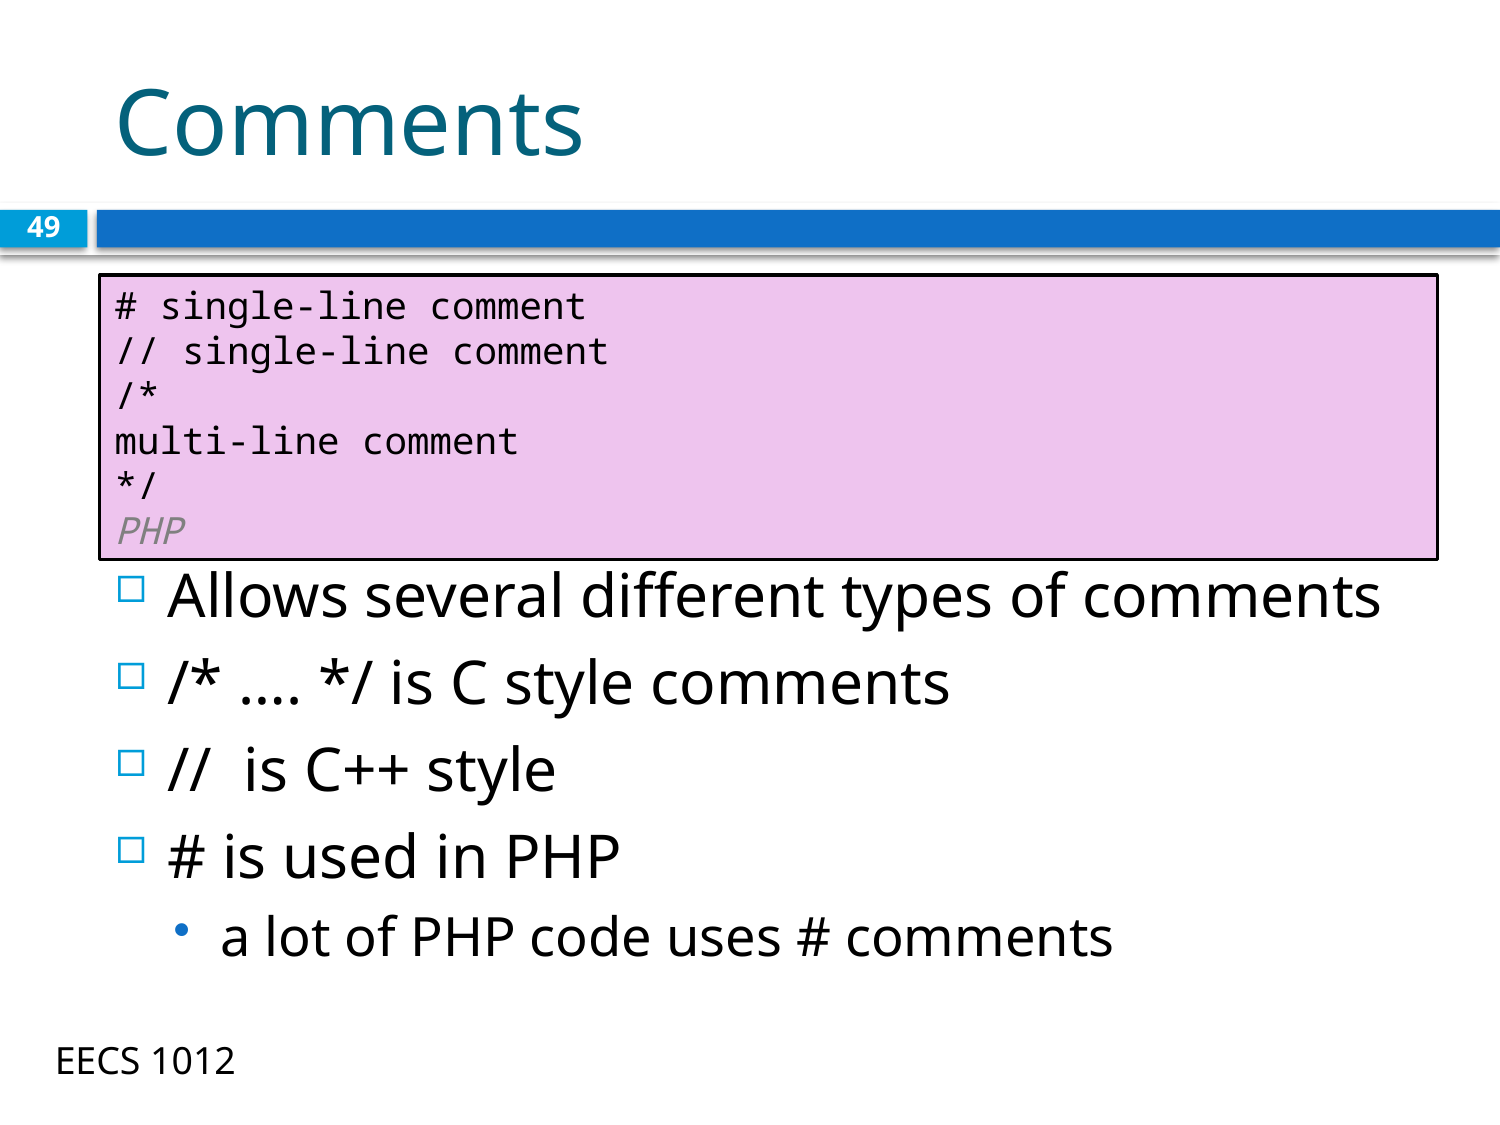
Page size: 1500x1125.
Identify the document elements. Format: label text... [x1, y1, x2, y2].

text_box # single-line comment // single-line comment /* multi-line comment */ PHP [99, 274, 1438, 560]
text_box Allows several different types of comments /* …. */ is C style comments // is C++ style # is used in PHP a lot of PHP code uses # comments [100, 549, 1438, 1125]
footer CS [99, 1025, 990, 1085]
text_box EECS 1012 [39, 1029, 273, 1089]
title Comments [99, 37, 1438, 201]
slide_number 49 [0, 208, 88, 249]
